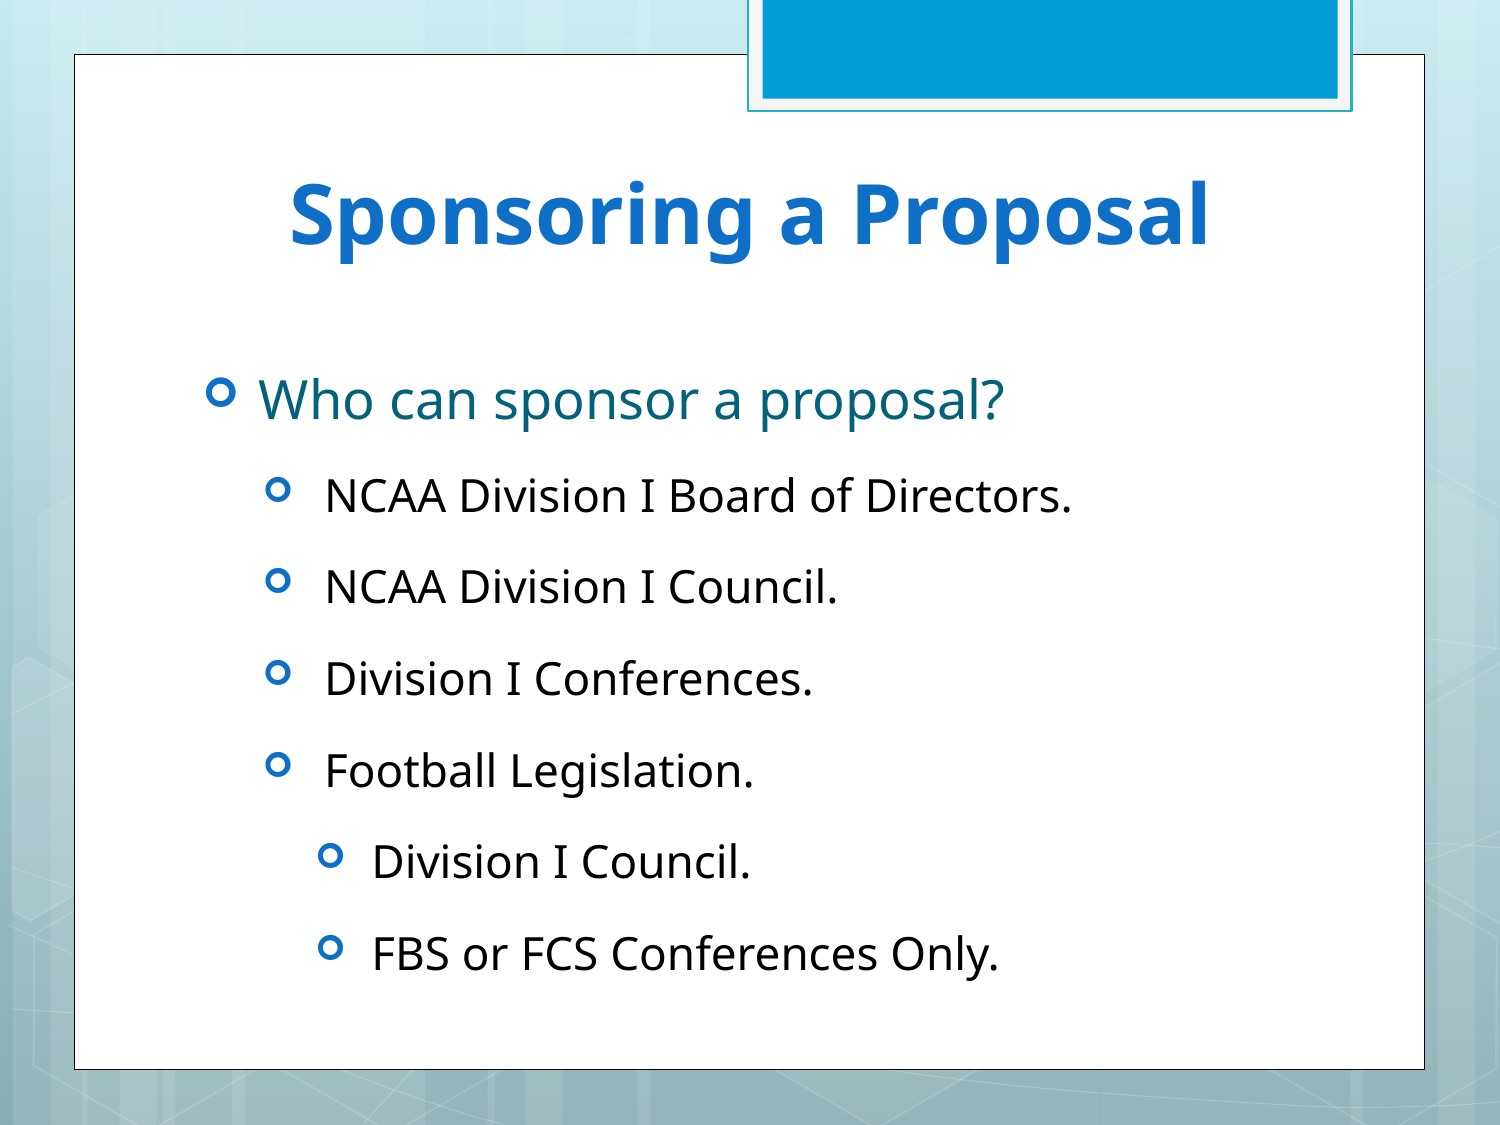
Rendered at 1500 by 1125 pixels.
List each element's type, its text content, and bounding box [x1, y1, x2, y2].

title Sponsoring a Proposal [174, 137, 1328, 269]
list Who can sponsor a proposal? NCAA Division I Board of Directors. NCAA Division I Council. Division I Conferences. Football Legislation. Division I Council. FBS or FCS Conferences Only. [187, 324, 1300, 1013]
